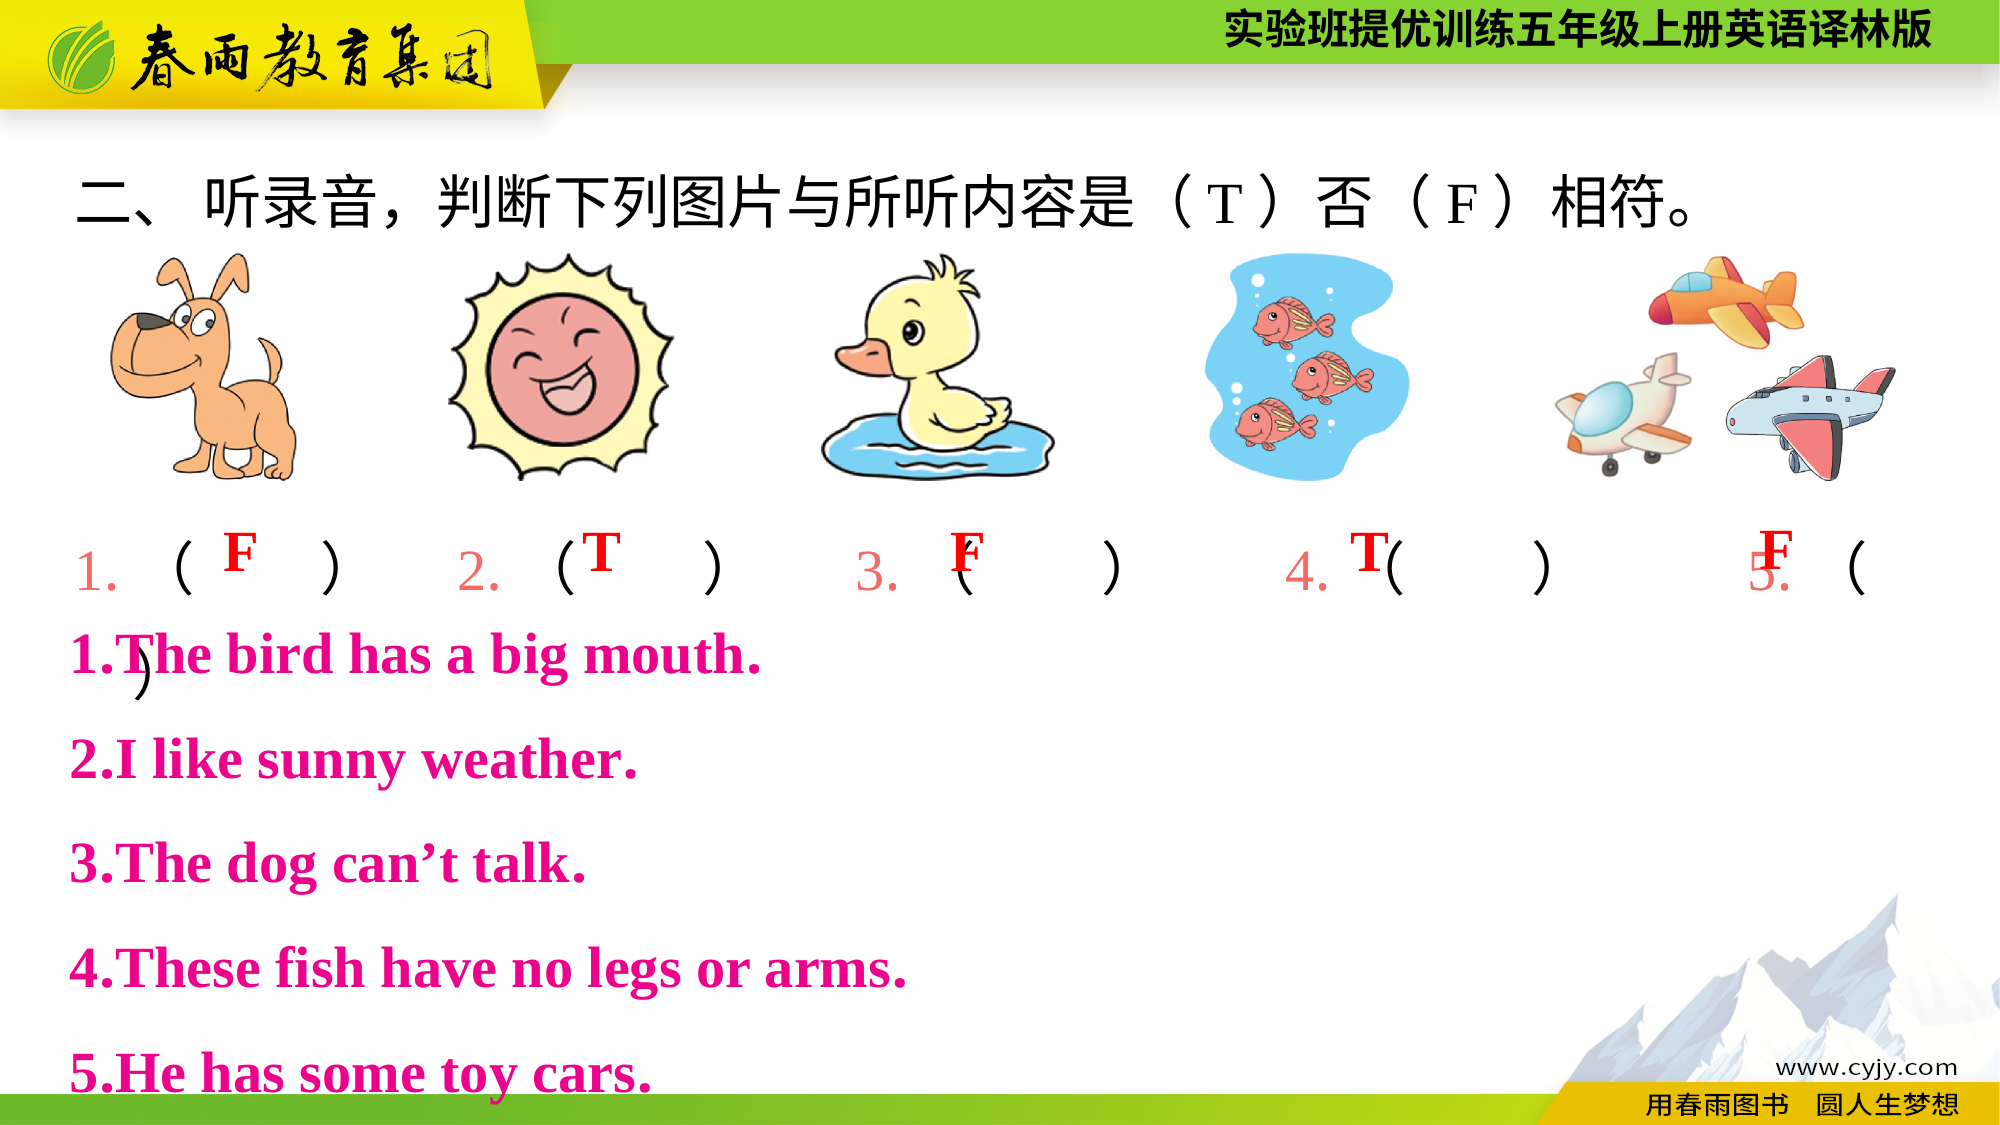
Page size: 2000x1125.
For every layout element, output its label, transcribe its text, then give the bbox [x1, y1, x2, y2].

list 二、 听录音，判断下列图片与所听内容是（T）否（F）相符。 [59, 122, 1944, 231]
text_box F [208, 506, 275, 591]
text_box 1.The bird has a big mouth. 2.I like sunny weather. 3.The dog can’t talk. 4.These fish have no legs or arms. 5.He has some toy cars. [54, 572, 1055, 1112]
text_box 1.（ ） 2.（ ） 3.（ ） 4.（ ） 5.（ ） [59, 490, 1944, 715]
picture [0, 0, 2000, 1125]
text_box T [1335, 506, 1405, 591]
text_box T [568, 506, 637, 591]
text_box F [935, 506, 1002, 591]
text_box F [1744, 503, 1810, 589]
